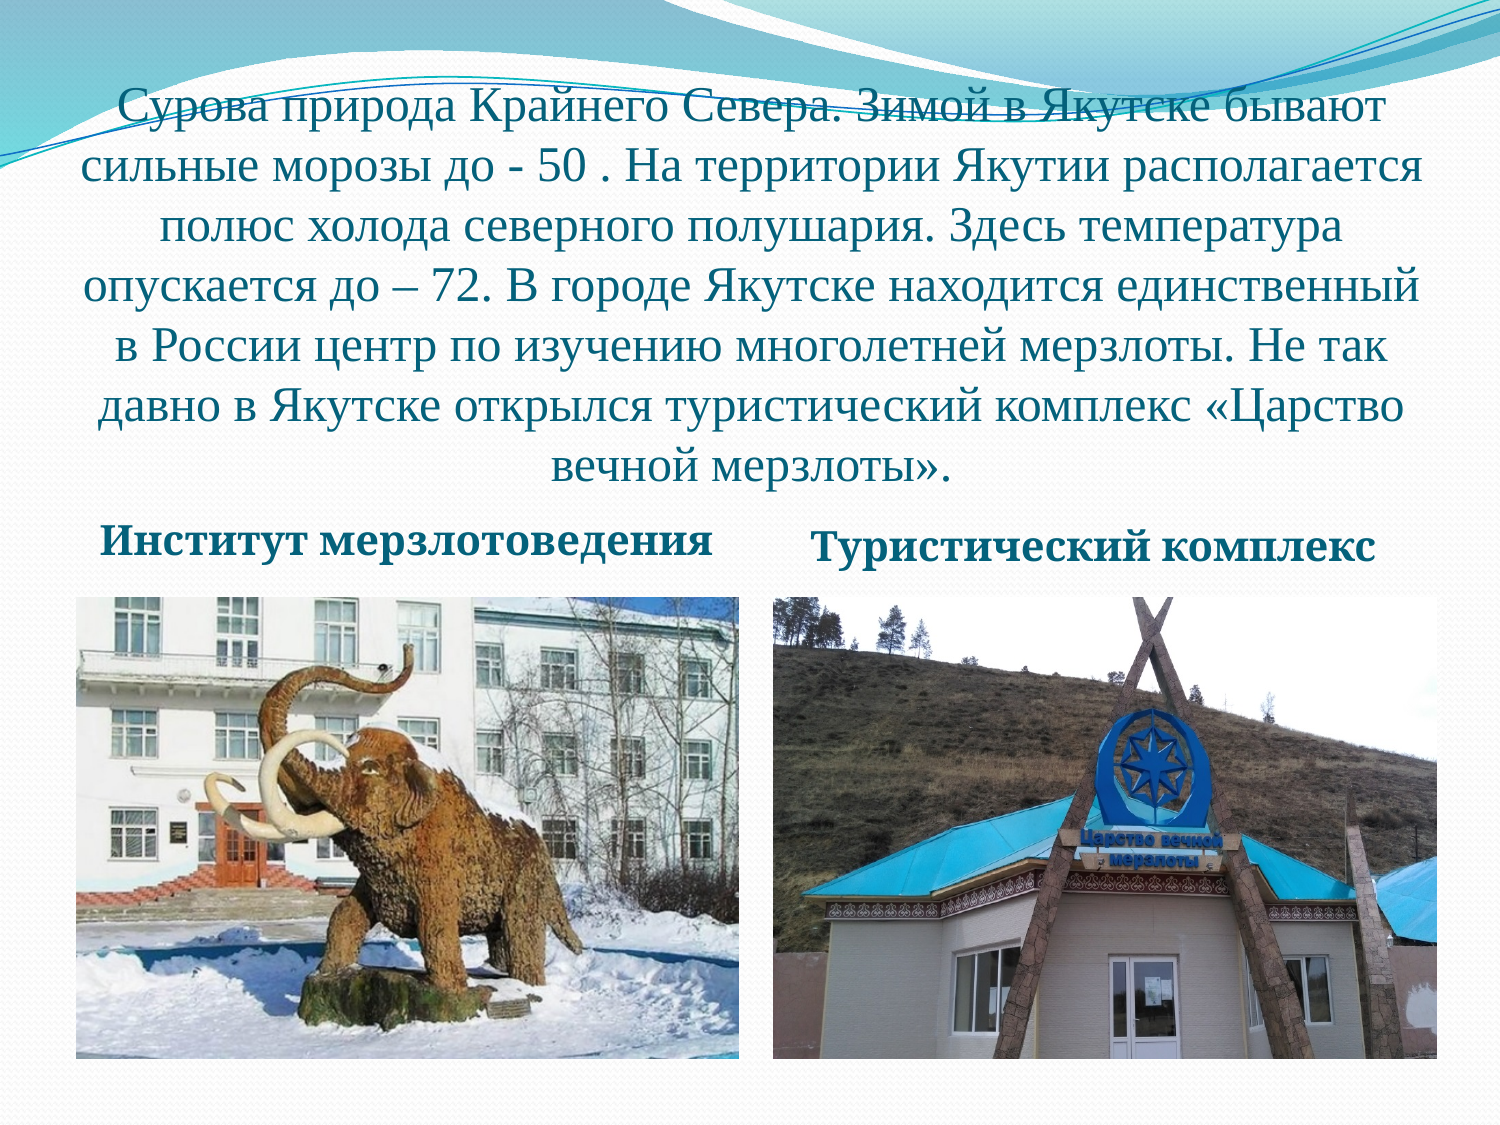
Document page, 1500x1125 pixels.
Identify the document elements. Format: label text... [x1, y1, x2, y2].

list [76, 597, 739, 1059]
list Институт мерзлотоведения [75, 479, 738, 598]
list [773, 597, 1437, 1059]
title Сурова природа Крайнего Севера. Зимой в Якутске бывают сильные морозы до - 50 . На территории Якутии располагается полюс холода северного полушария. Здесь температура опускается до – 72. В городе Якутске находится единственный в России центр по изучению многолетней мерзлоты. Не так давно в Якутске открылся туристический комплекс «Царство вечной мерзлоты». [76, 66, 1427, 492]
list Туристический комплекс [761, 479, 1425, 610]
